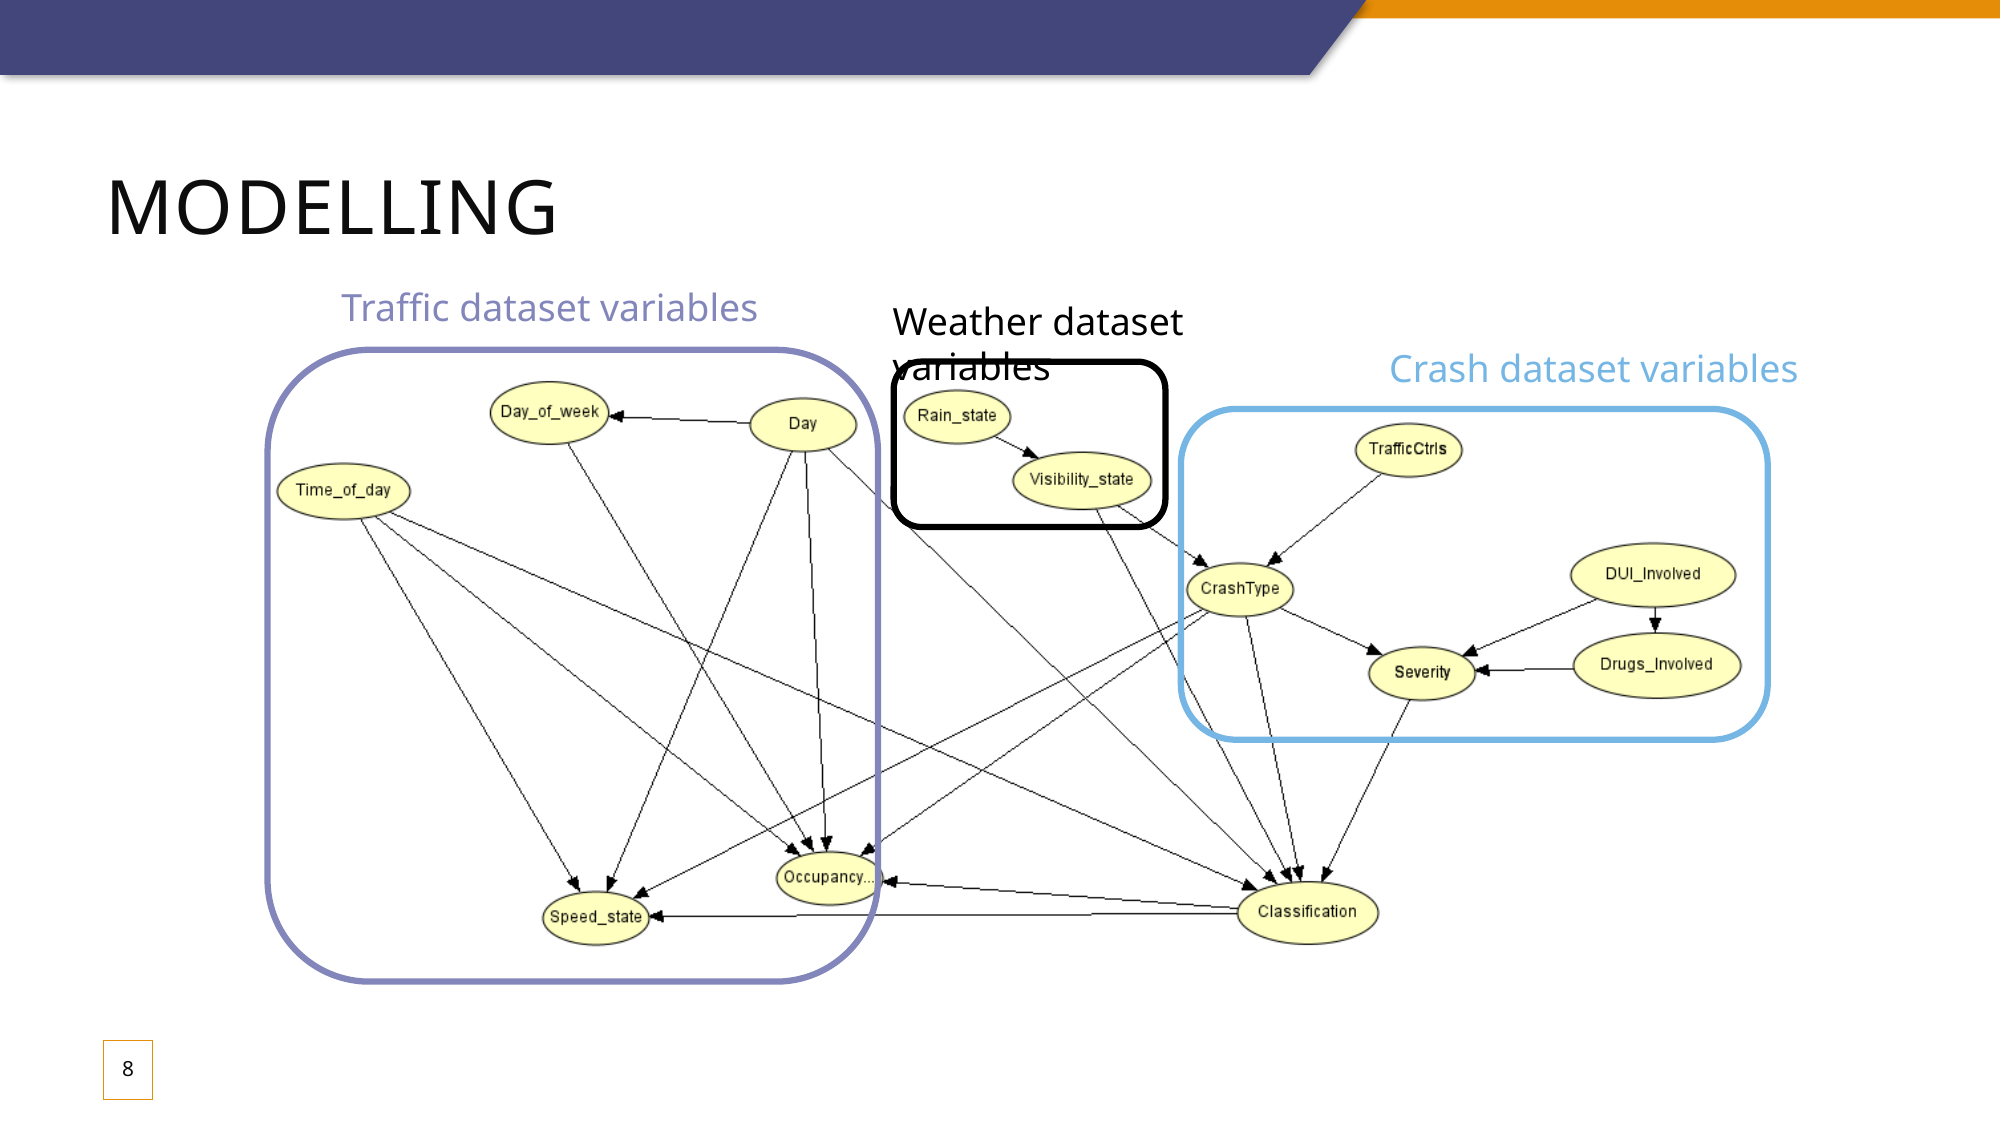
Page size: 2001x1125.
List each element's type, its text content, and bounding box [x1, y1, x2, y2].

text_box Weather dataset variables [877, 290, 1331, 351]
text_box Traffic dataset variables [326, 277, 780, 337]
text_box Crash dataset variables [1374, 337, 1814, 398]
title Modelling [90, 162, 1863, 279]
slide_number 8 [103, 1040, 153, 1100]
picture [238, 356, 1761, 977]
